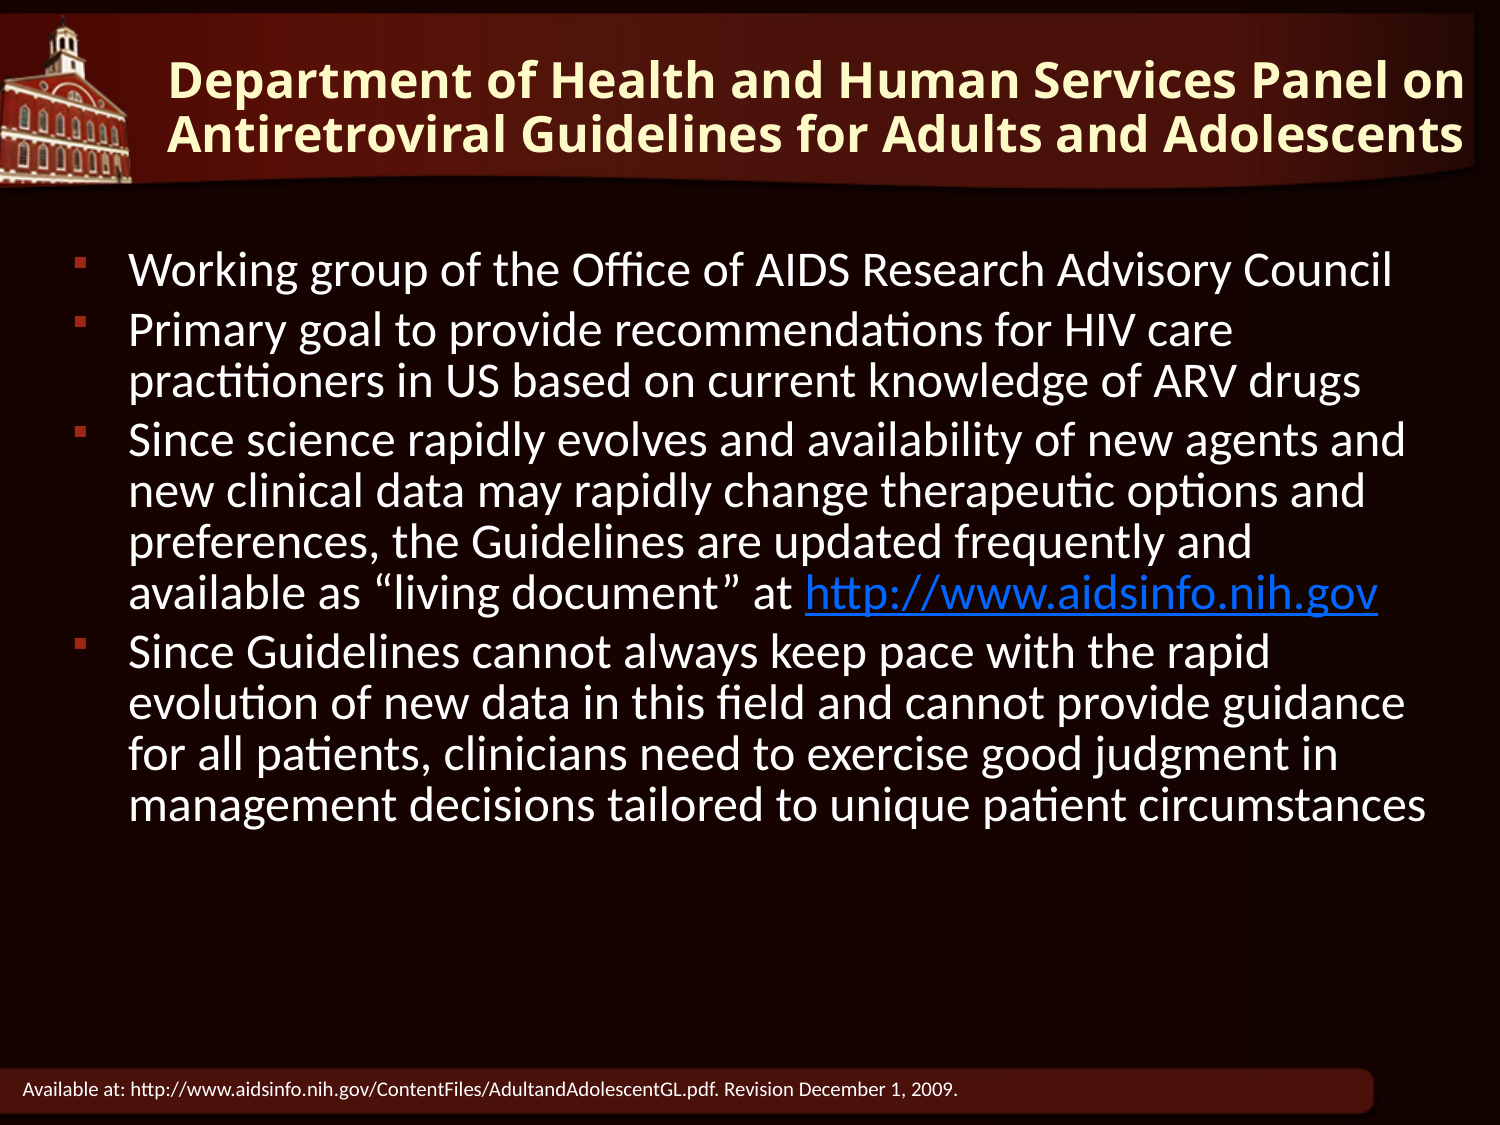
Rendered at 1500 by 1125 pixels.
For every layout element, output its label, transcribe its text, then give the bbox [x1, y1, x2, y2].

text_box Available at: http://www.aidsinfo.nih.gov/ContentFiles/AdultandAdolescentGL.pdf. Revision December 1, 2009. [22, 1063, 1500, 1101]
list Working group of the Office of AIDS Research Advisory Council Primary goal to provide recommendations for HIV care practitioners in US based on current knowledge of ARV drugs Since science rapidly evolves and availability of new agents and new clinical data may rapidly change therapeutic options and preferences, the Guidelines are updated frequently and available as “living document” at http://www.aidsinfo.nih.gov Since Guidelines cannot always keep pace with the rapid evolution of new data in this field and cannot provide guidance for all patients, clinicians need to exercise good judgment in management decisions tailored to unique patient circumstances [56, 238, 1450, 1063]
picture [0, 0, 1500, 1125]
title Department of Health and Human Services Panel on Antiretroviral Guidelines for Adults and Adolescents [152, 30, 1500, 189]
